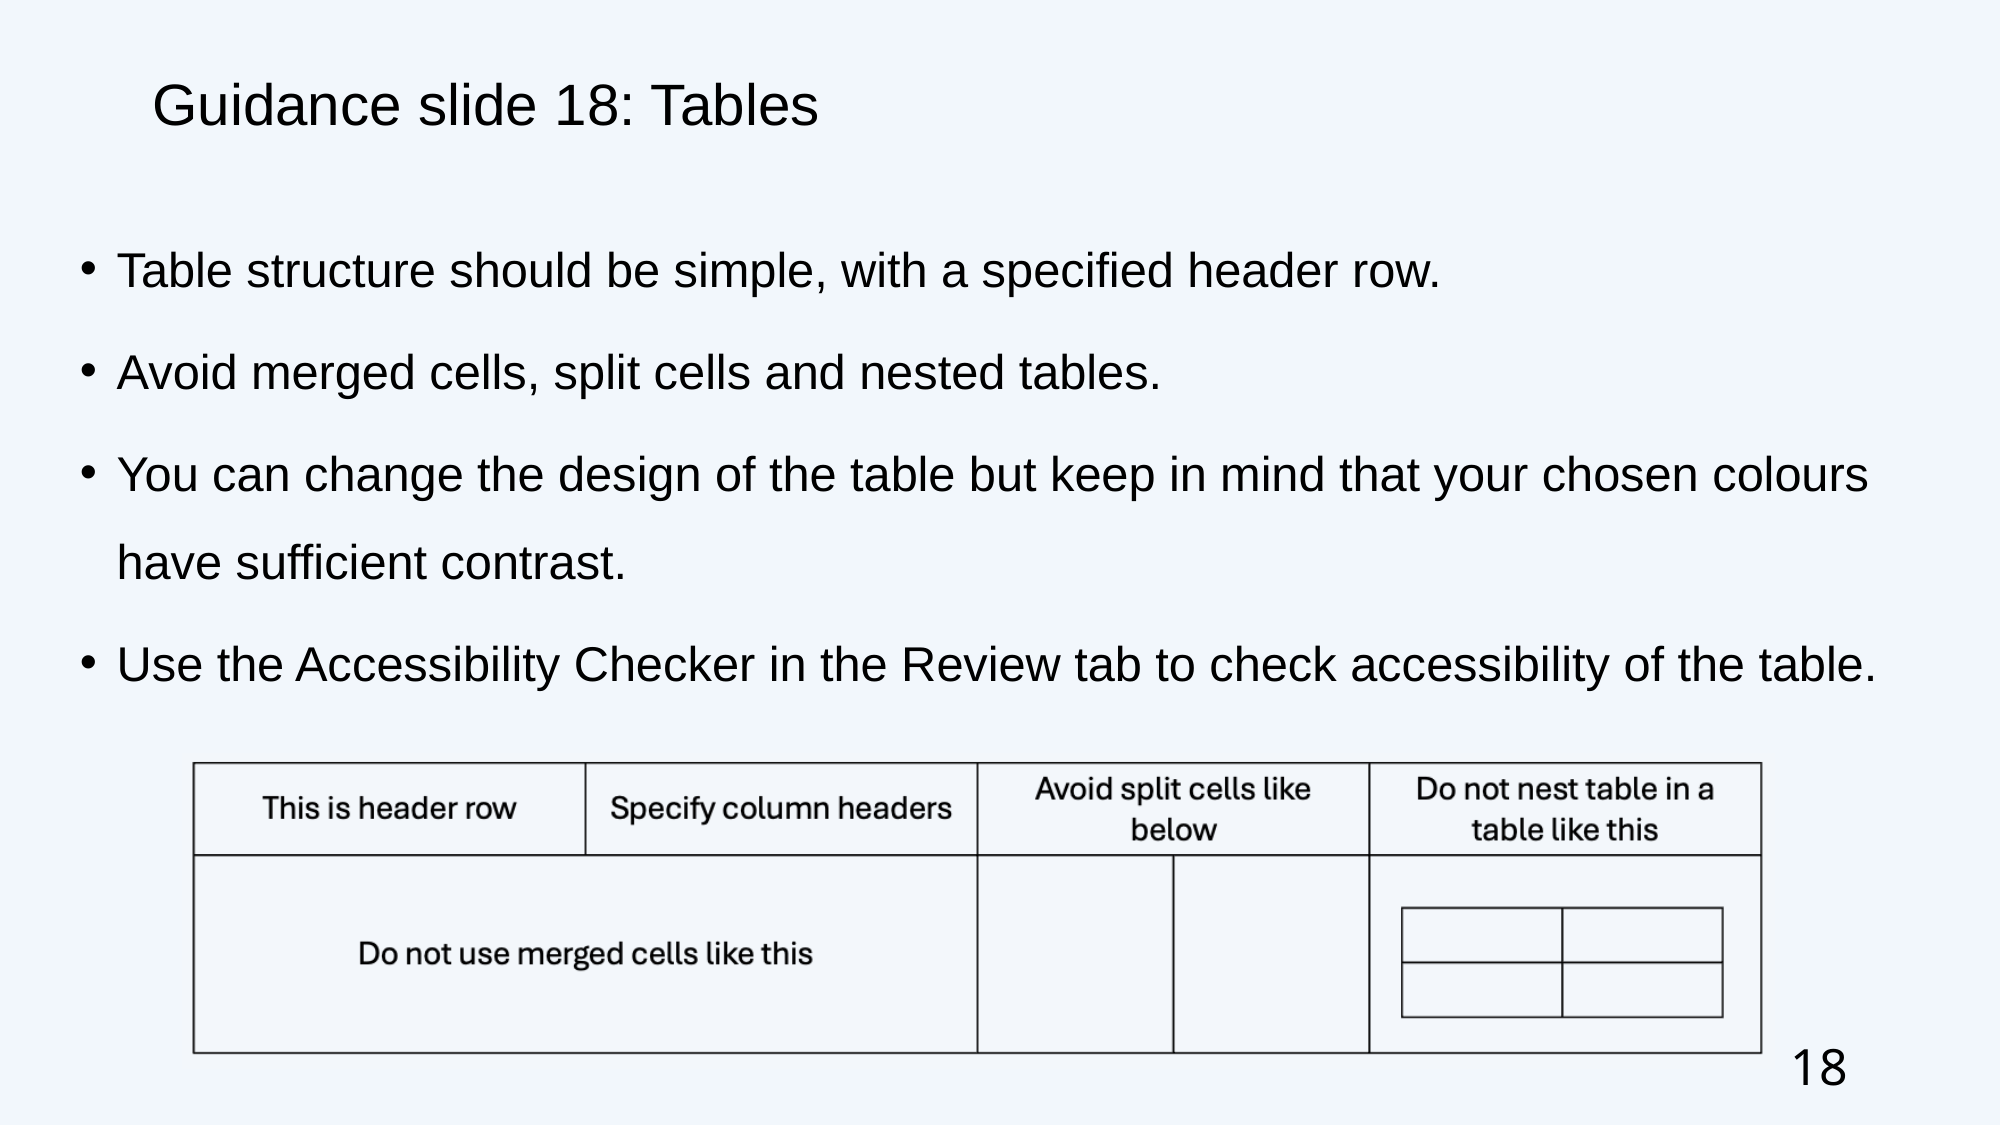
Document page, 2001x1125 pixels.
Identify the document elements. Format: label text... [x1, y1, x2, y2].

list Table structure should be simple, with a specified header row. Avoid merged cells, split cells and nested tables. You can change the design of the table but keep in mind that your chosen colours have sufficient contrast. Use the Accessibility Checker in the Review tab to check accessibility of the table. [64, 201, 1936, 754]
picture [181, 752, 1776, 1070]
slide_number 18 [1687, 1035, 1863, 1103]
title Guidance slide 18: Tables [137, 22, 1863, 190]
